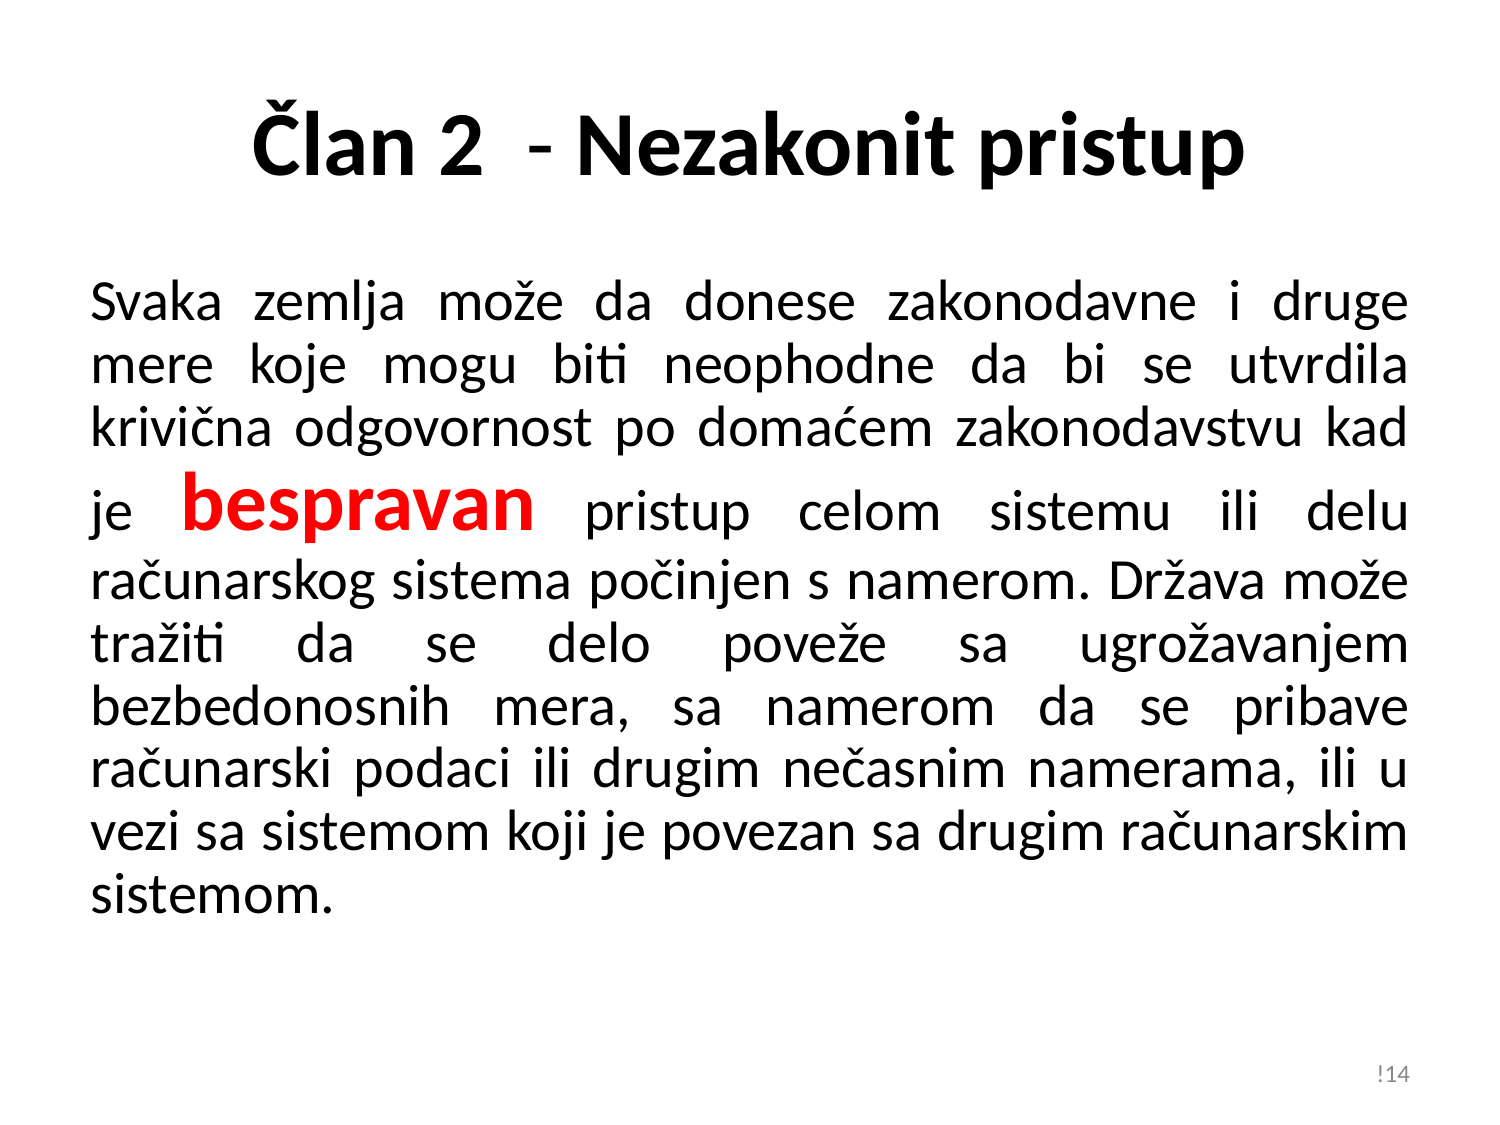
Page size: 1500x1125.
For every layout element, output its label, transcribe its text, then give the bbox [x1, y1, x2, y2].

title Član 2 - Nezakonit pristup [74, 44, 1426, 233]
slide_number !14 [1074, 1042, 1425, 1103]
list Svaka zemlja može da donese zakonodavne i druge mere koje mogu biti neophodne da bi se utvrdila krivična odgovornost po domaćem zakonodavstvu kad je bespravan pristup celom sistemu ili delu računarskog sistema počinjen s namerom. Država može tražiti da se delo poveže sa ugrožavanjem bezbedonosnih mera, sa namerom da se pribave računarski podaci ili drugim nečasnim namerama, ili u vezi sa sistemom koji je povezan sa drugim računarskim sistemom. [74, 262, 1426, 1006]
